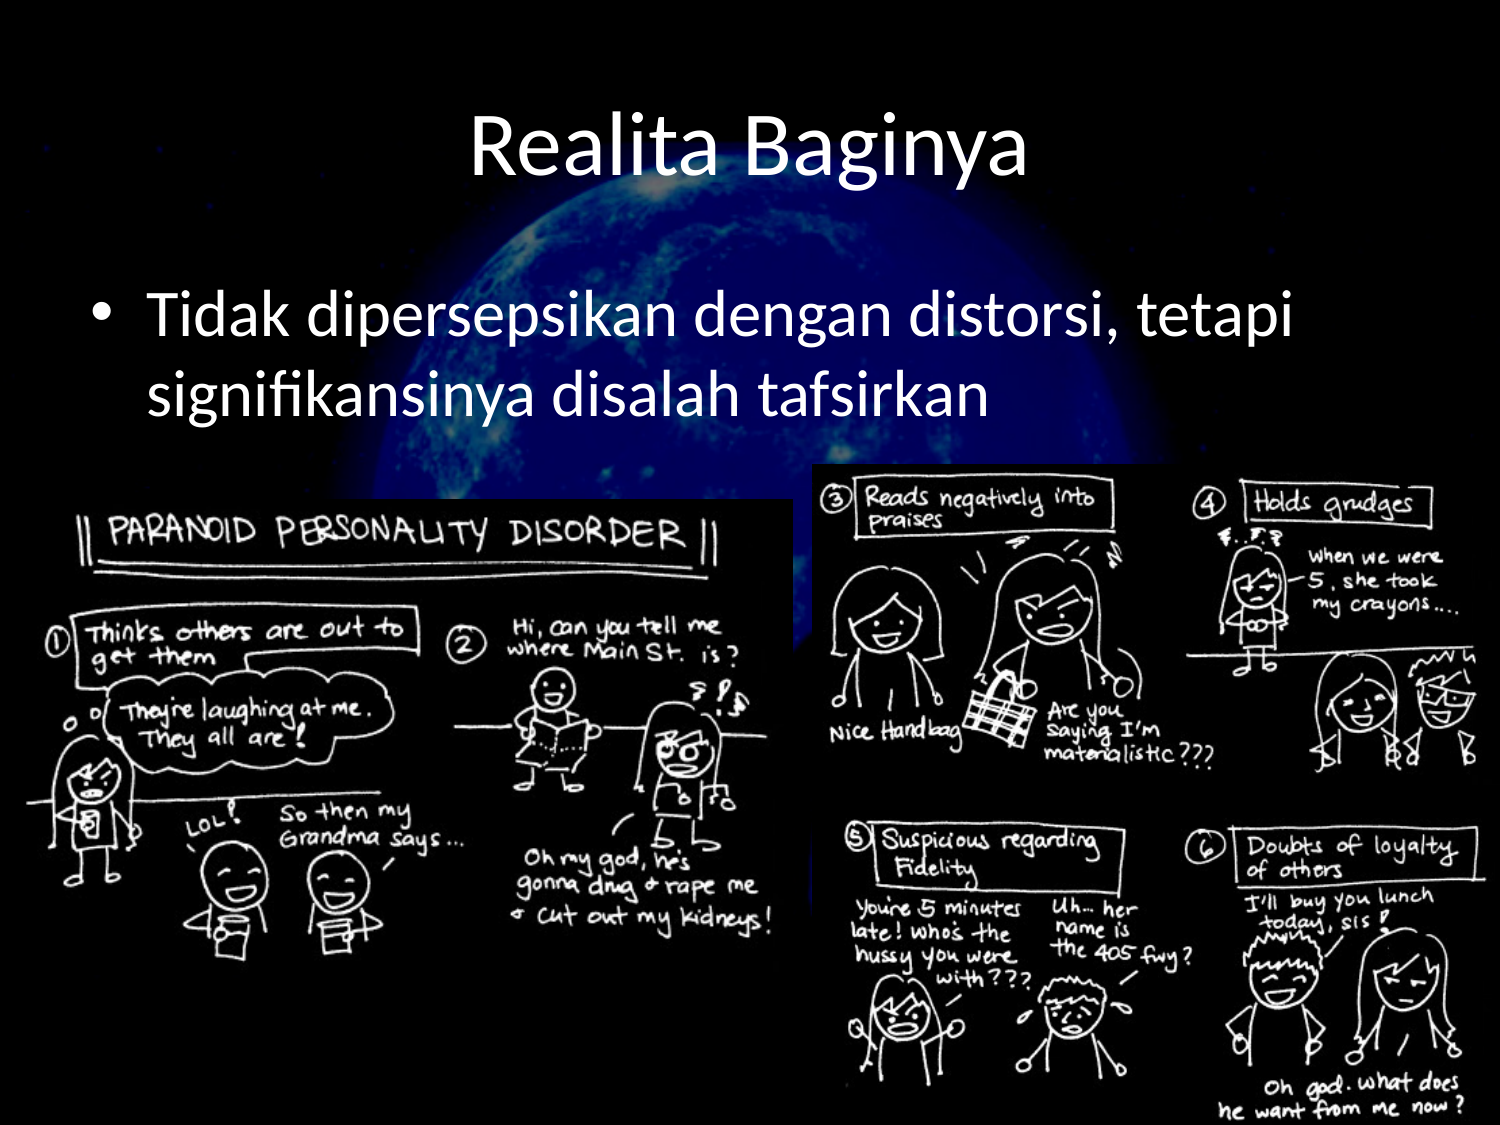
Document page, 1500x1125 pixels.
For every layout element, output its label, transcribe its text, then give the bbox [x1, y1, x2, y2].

list Tidak dipersepsikan dengan distorsi, tetapi signifikansinya disalah tafsirkan [75, 262, 1425, 1005]
picture [0, 0, 1500, 1125]
title Realita Baginya [75, 45, 1425, 233]
